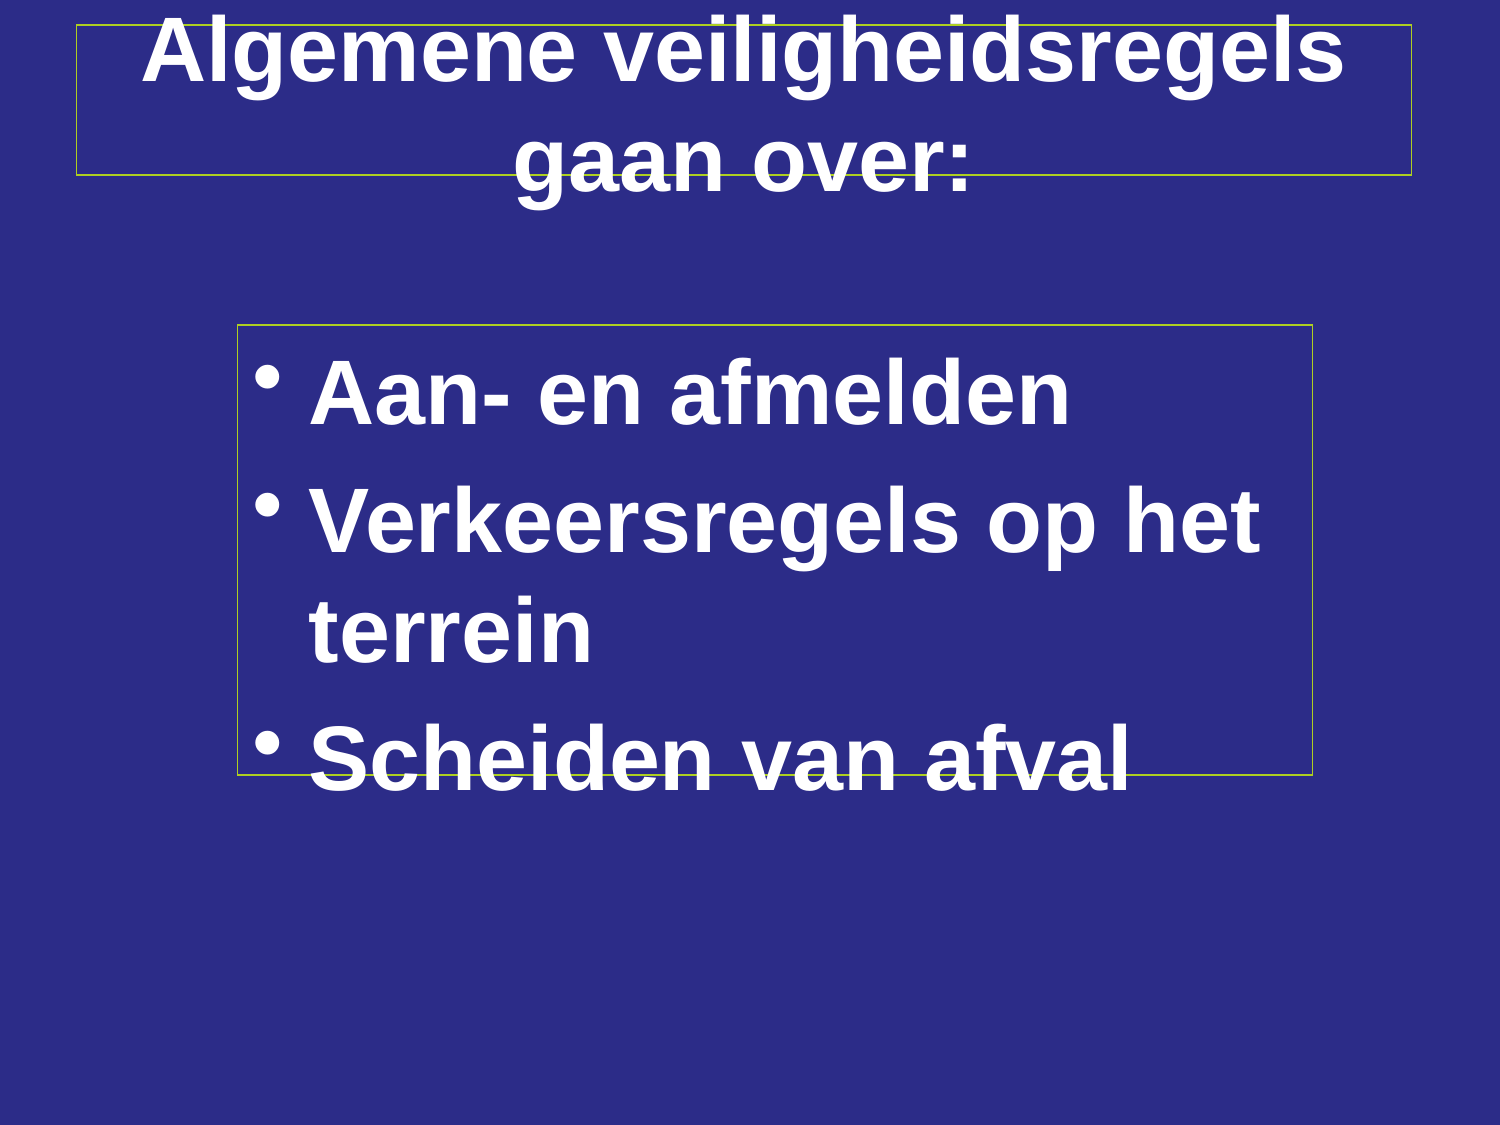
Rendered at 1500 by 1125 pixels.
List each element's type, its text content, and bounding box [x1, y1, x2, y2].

title Algemene veiligheidsregels gaan over: [76, 24, 1412, 176]
list Aan- en afmelden Verkeersregels op het terrein Scheiden van afval [237, 324, 1313, 776]
